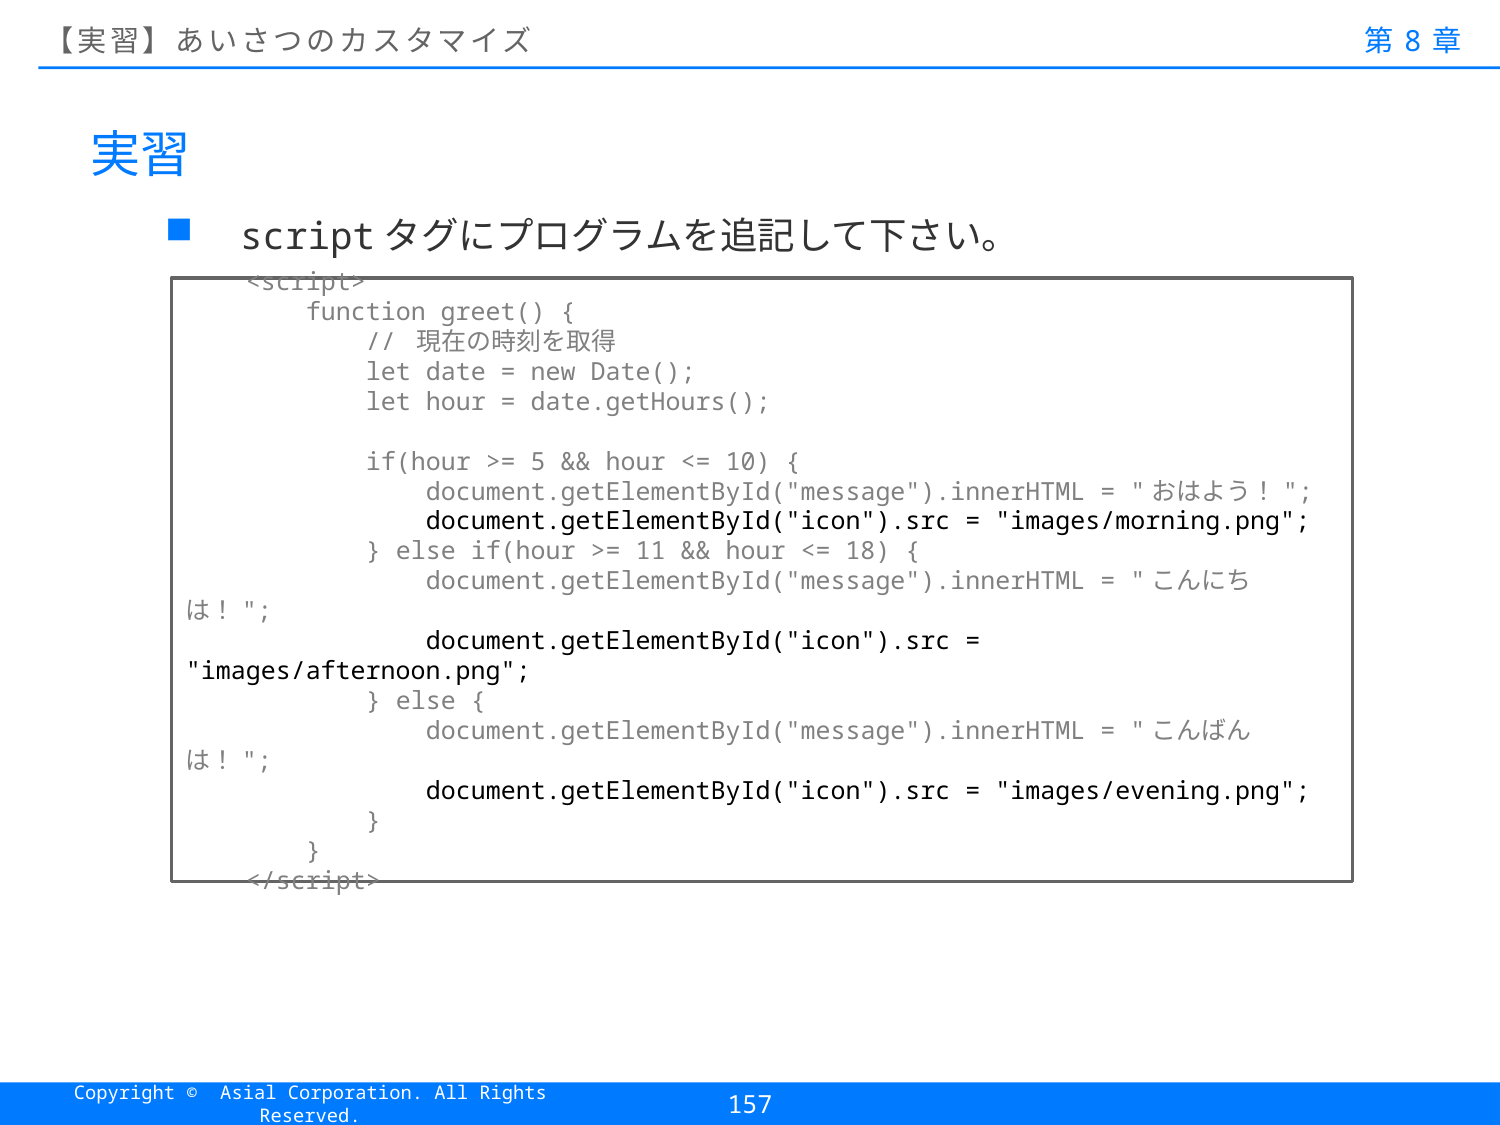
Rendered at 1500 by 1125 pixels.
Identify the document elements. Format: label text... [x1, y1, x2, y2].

slide_number 157 [581, 1075, 919, 1125]
title 【実習】あいさつのカスタマイズ [29, 7, 702, 72]
list 実習 scriptタグにプログラムを追記して下さい。 [75, 84, 1425, 646]
list 第8章 [702, 7, 1477, 72]
text_box <script> function greet() { // 現在の時刻を取得 let date = new Date(); let hour = date.getHours(); if(hour >= 5 && hour <= 10) { document.getElementById("message").innerHTML = "おはよう！"; document.getElementById("icon").src = "images/morning.png"; } else if(hour >= 11 && hour <= 18) { document.getElementById("message").innerHTML = "こんにちは！"; document.getElementById("icon").src = "images/afternoon.png"; } else { document.getElementById("message").innerHTML = "こんばんは！"; document.getElementById("icon").src = "images/evening.png"; } } </script> [169, 276, 1354, 883]
